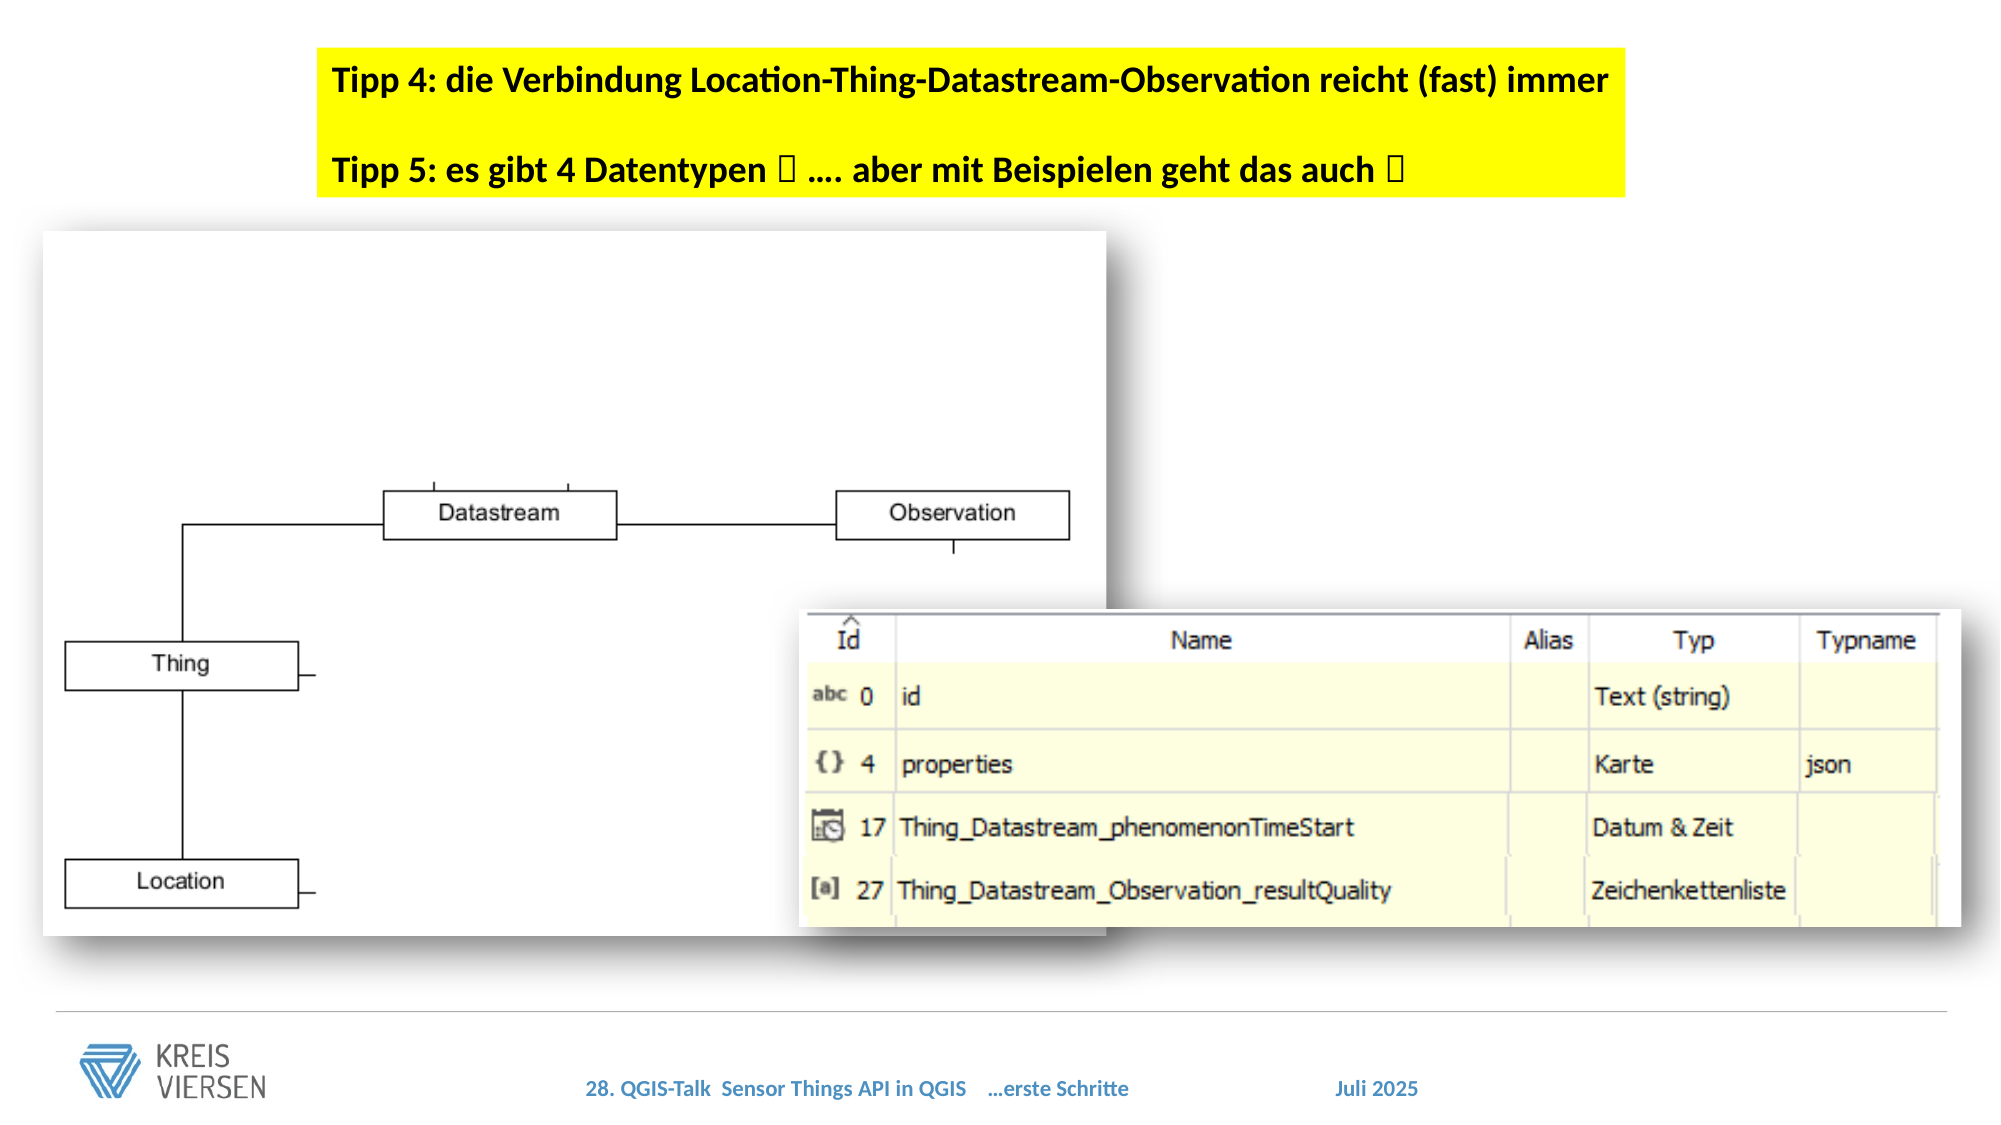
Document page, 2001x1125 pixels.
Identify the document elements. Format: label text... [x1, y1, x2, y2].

picture [42, 231, 1962, 936]
picture [0, 1010, 2001, 1125]
footer 28. QGIS-Talk Sensor Things API in QGIS …erste Schritte Juli 2025 [480, 1057, 1524, 1118]
text_box Tipp 4: die Verbindung Location-Thing-Datastream-Observation reicht (fast) immer Tipp 5: es gibt 4 Datentypen  …. aber mit Beispielen geht das auch  [317, 47, 1626, 198]
